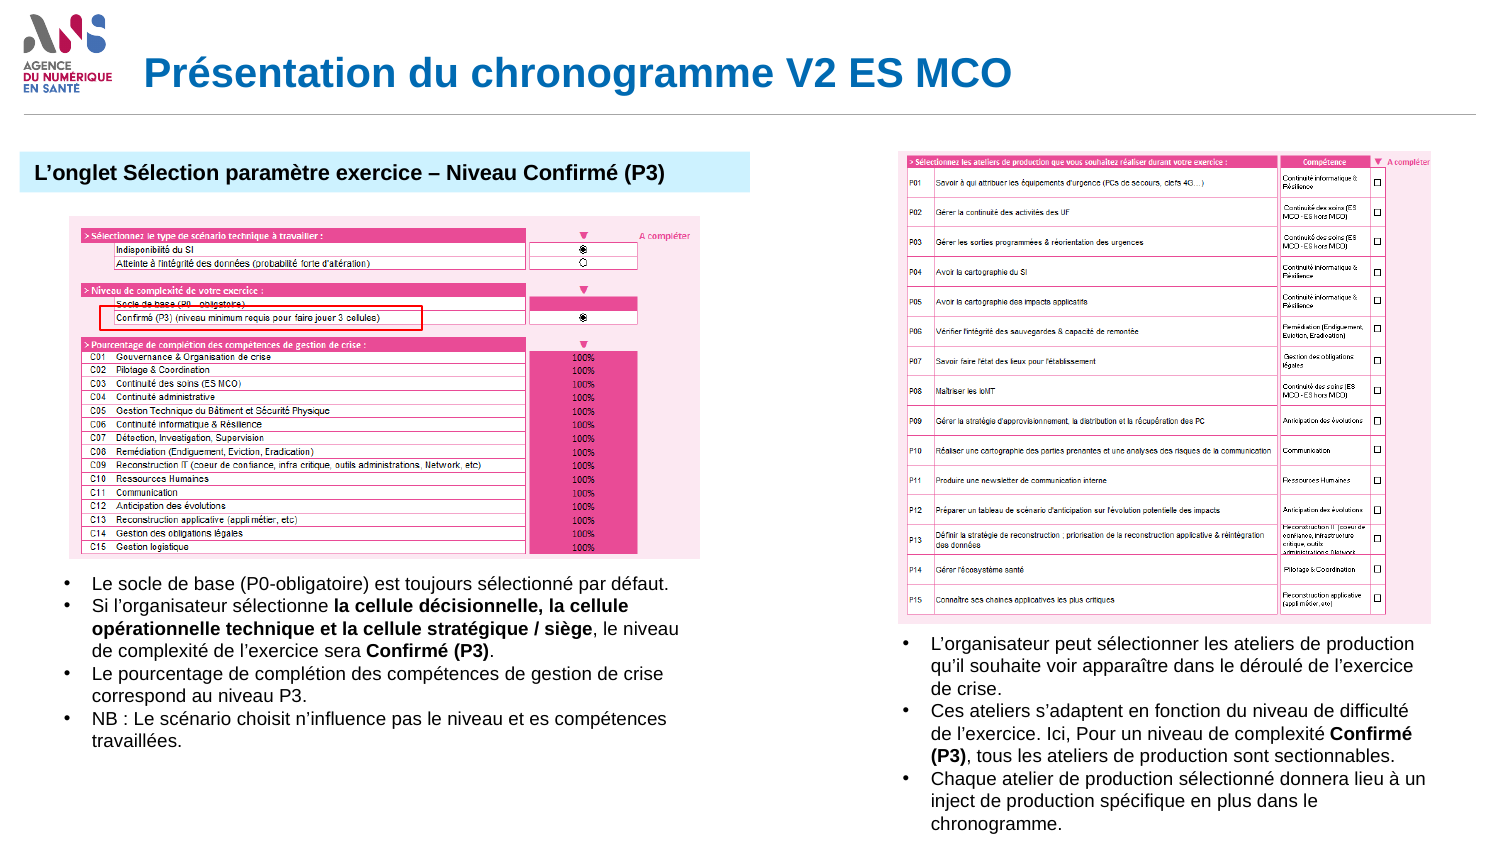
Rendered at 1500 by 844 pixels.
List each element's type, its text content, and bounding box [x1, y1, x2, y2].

text_box L’onglet Sélection paramètre exercice – Niveau Confirmé (P3) [19, 151, 750, 193]
text_box L’organisateur peut sélectionner les ateliers de production qu’il souhaite voir apparaître dans le déroulé de l’exercice de crise. Ces ateliers s’adaptent en fonction du niveau de difficulté de l’exercice. Ici, Pour un niveau de complexité Confirmé (P3), tous les ateliers de production sont sectionnables. Chaque atelier de production sélectionné donnera lieu à un inject de production spécifique en plus dans le chronogramme. [887, 624, 1441, 842]
text_box Le socle de base (P0-obligatoire) est toujours sélectionné par défaut. Si l’organisateur sélectionne la cellule décisionnelle, la cellule opérationnelle technique et la cellule stratégique / siège, le niveau de complexité de l’exercice sera Confirmé (P3). Le pourcentage de complétion des compétences de gestion de crise correspond au niveau P3. NB : Le scénario choisit n’influence pas le niveau et es compétences travaillées. [49, 564, 700, 759]
picture [69, 216, 701, 559]
picture [23, 14, 112, 93]
text_box Présentation du chronogramme V2 ES MCO [143, 20, 1148, 96]
picture [898, 151, 1431, 624]
